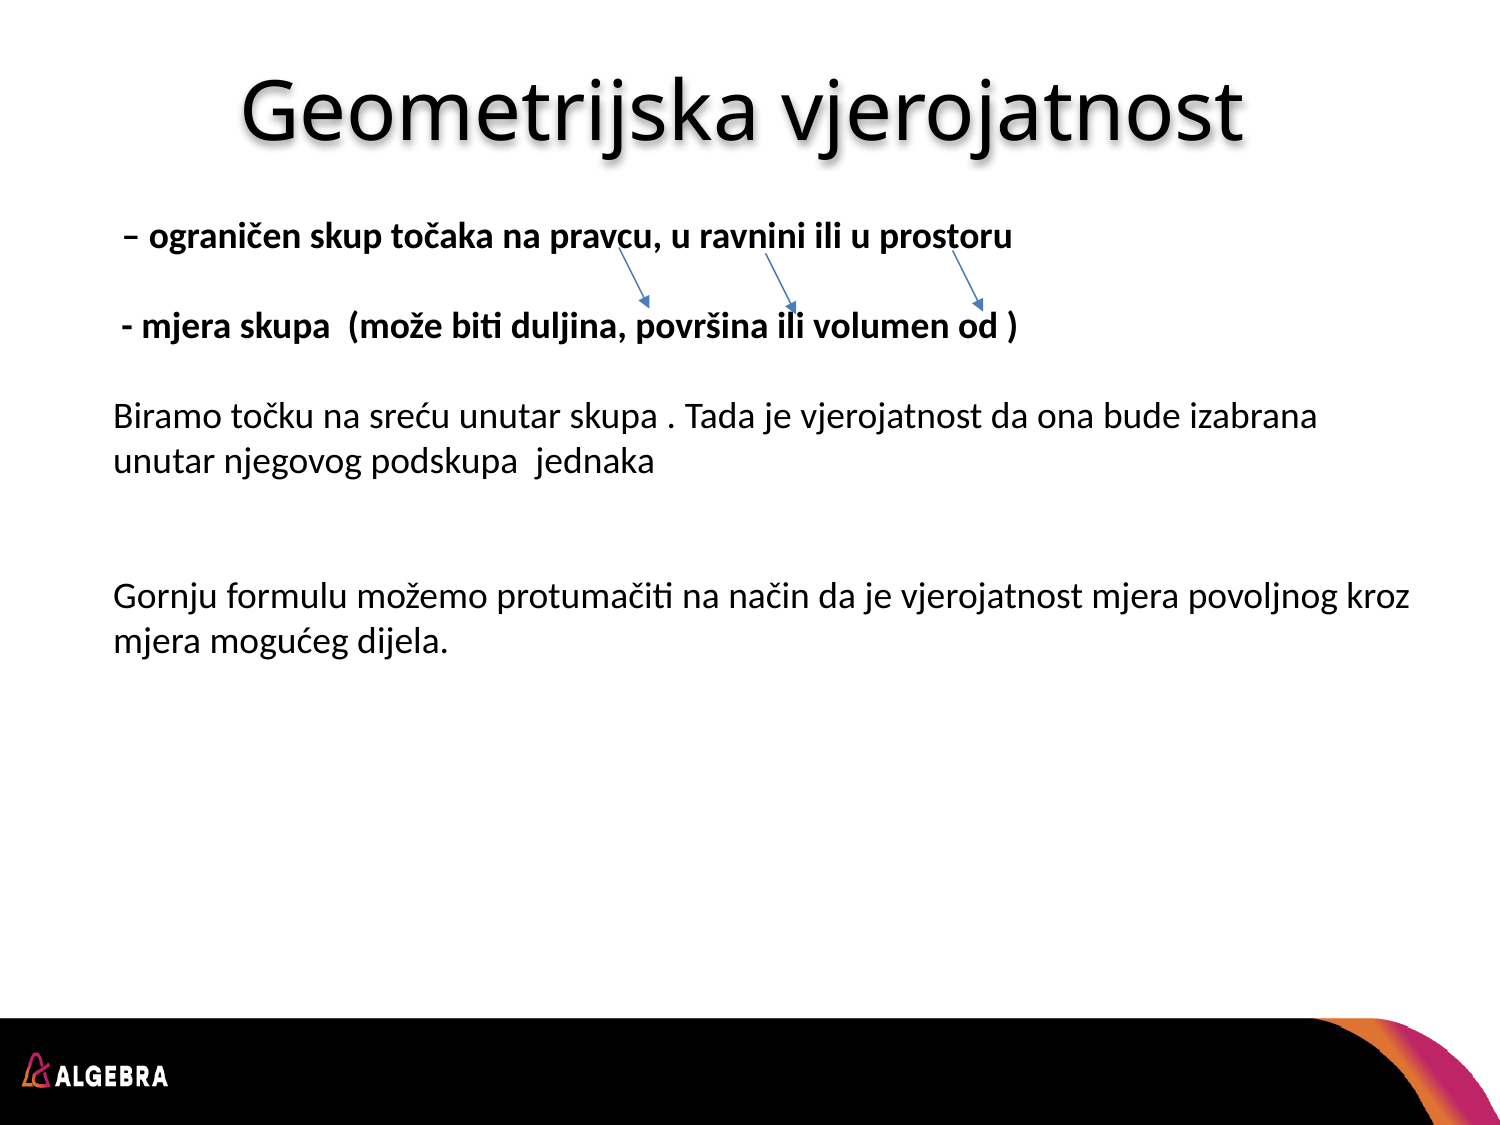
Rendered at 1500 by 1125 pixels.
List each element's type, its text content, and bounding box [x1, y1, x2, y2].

picture [0, 0, 1500, 1125]
title Geometrijska vjerojatnost [66, 45, 1434, 165]
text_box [618, 247, 650, 309]
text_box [765, 253, 797, 315]
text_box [952, 250, 984, 312]
